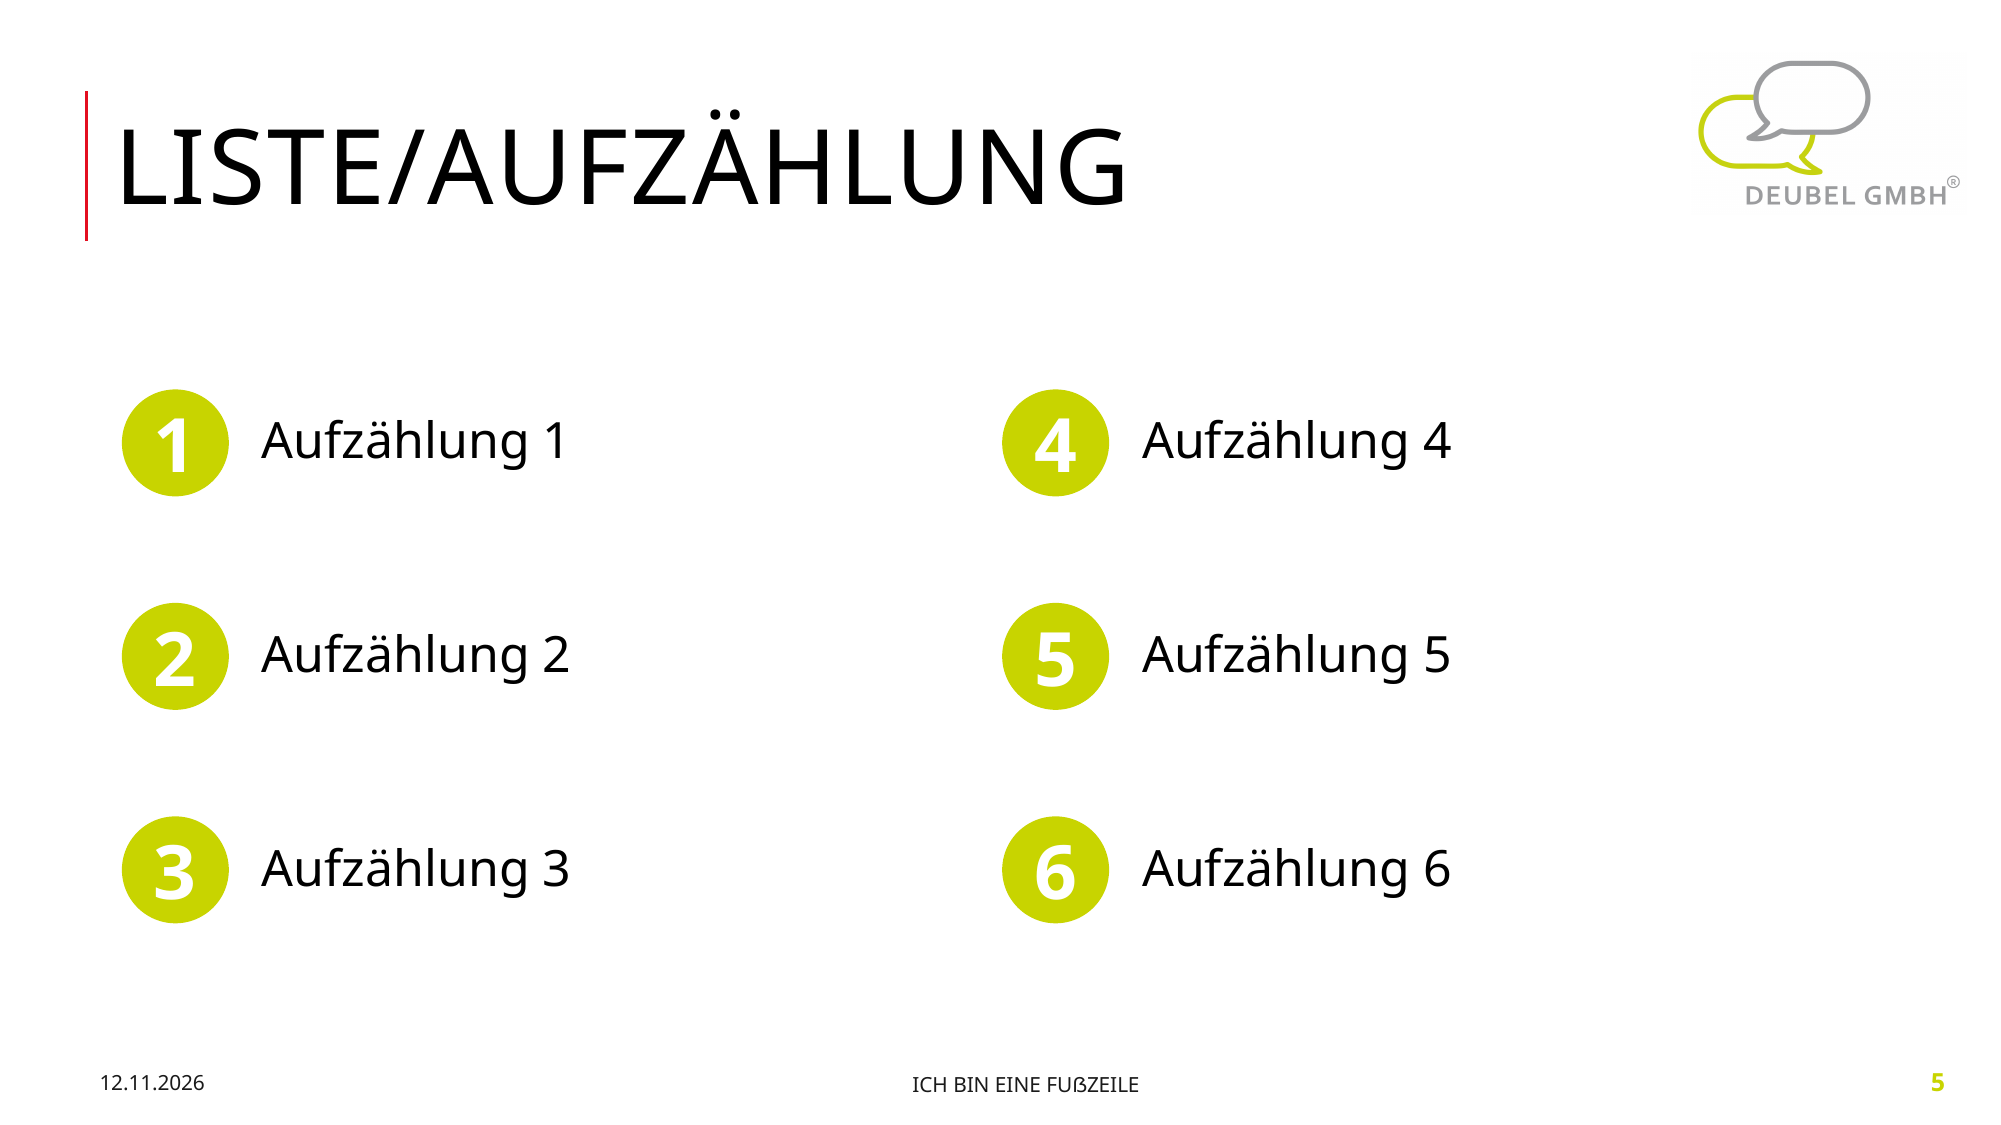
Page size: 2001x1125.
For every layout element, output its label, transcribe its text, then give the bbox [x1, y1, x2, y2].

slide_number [84, 1061, 328, 1107]
list Aufzählung 1 [261, 389, 961, 497]
picture [1692, 52, 1967, 215]
list Aufzählung 4 [1142, 389, 1841, 497]
list Aufzählung 2 [261, 602, 961, 710]
footer Ich bin eine Fußzeile [343, 1061, 1709, 1107]
list Aufzählung 3 [261, 816, 961, 924]
title Liste/Aufzählung [84, 51, 1692, 298]
list Aufzählung 6 [1142, 816, 1841, 924]
slide_number 5 [1727, 1061, 1945, 1107]
list Aufzählung 5 [1142, 602, 1841, 710]
